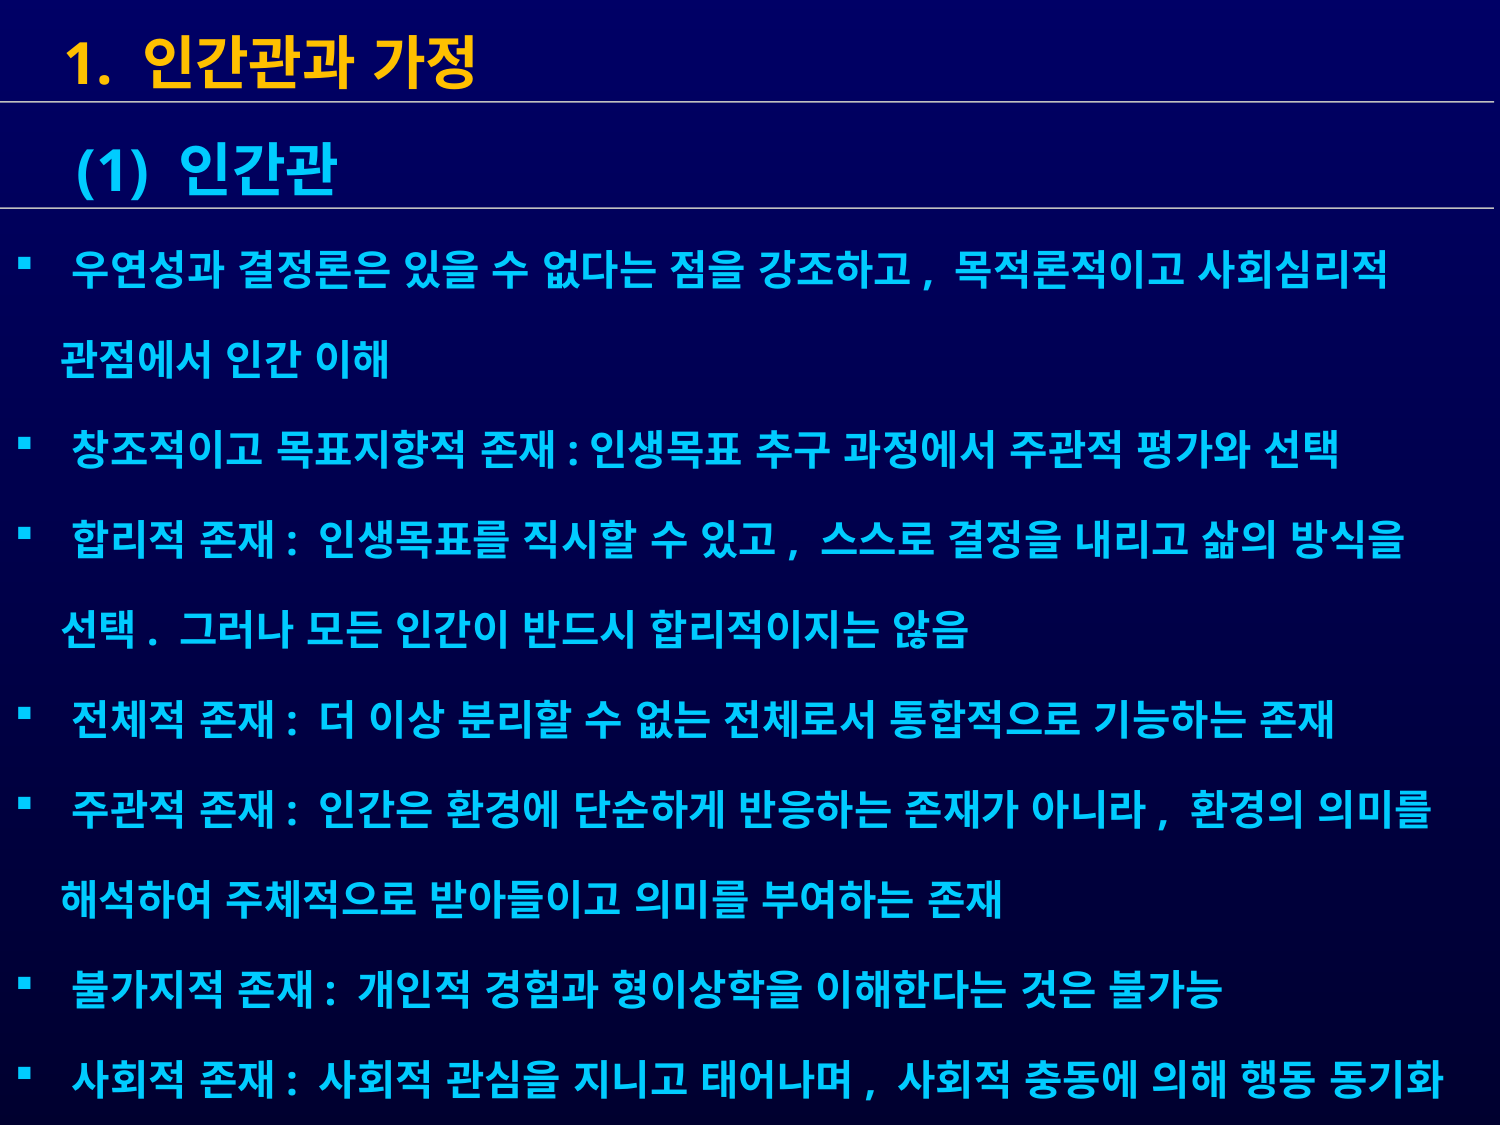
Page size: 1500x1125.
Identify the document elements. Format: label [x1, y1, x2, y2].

text_box [0, 18, 1500, 1105]
